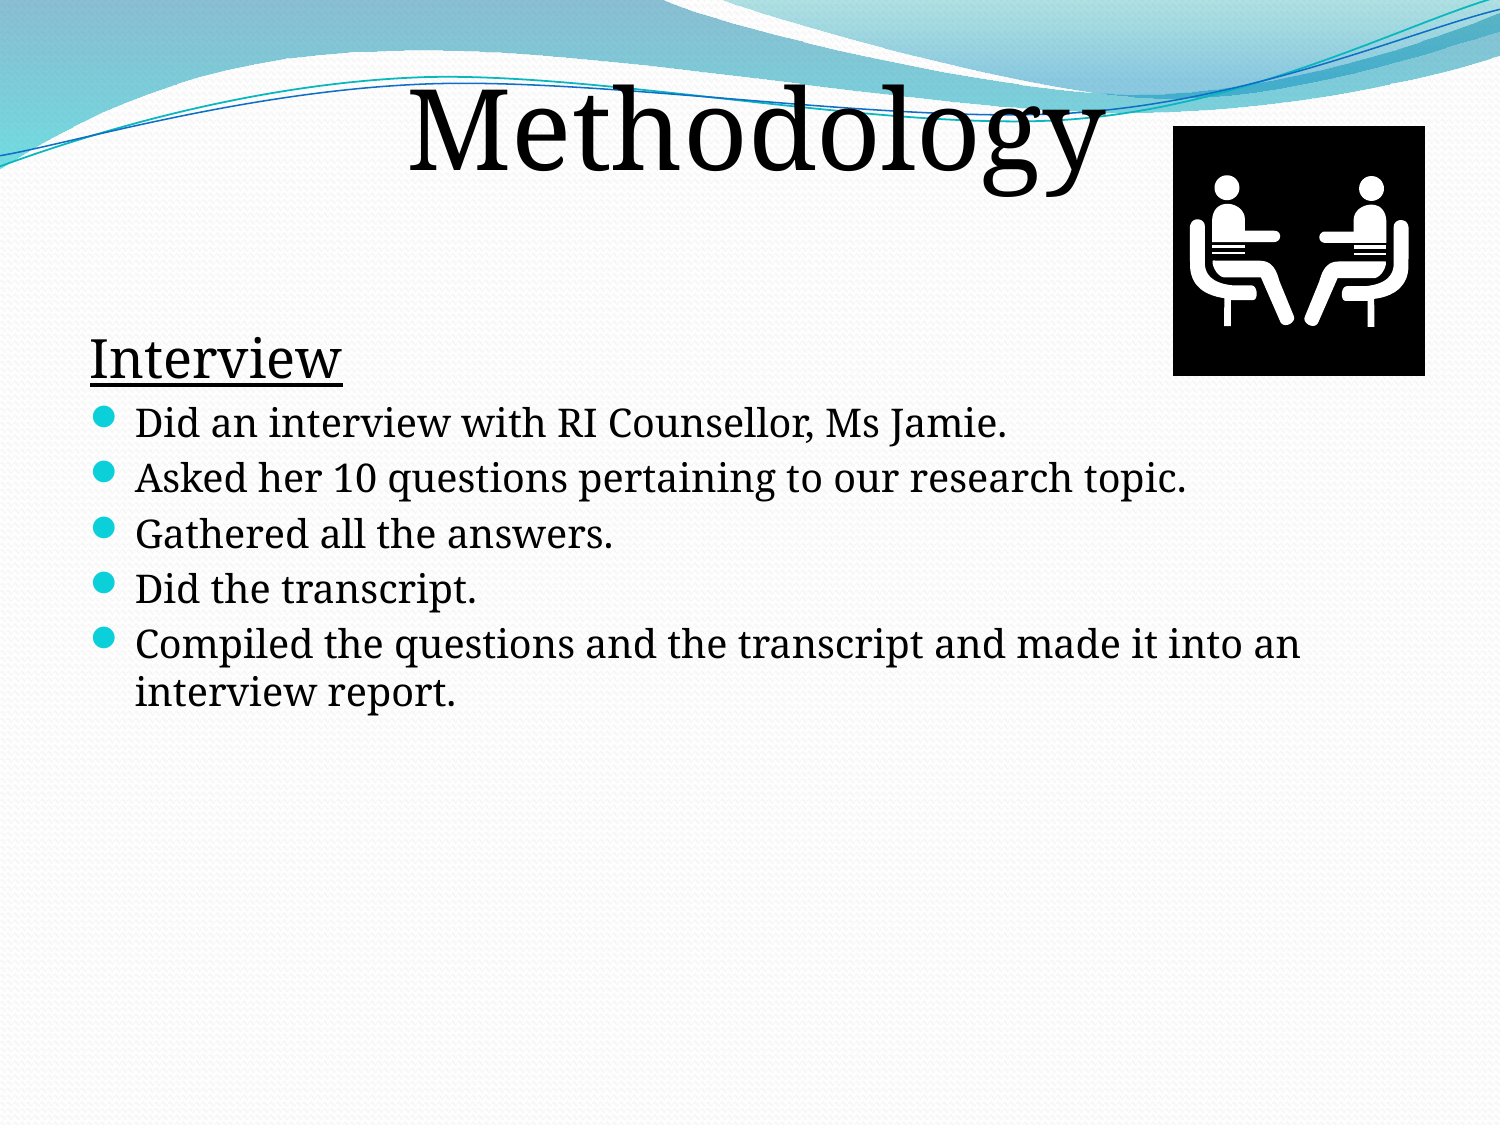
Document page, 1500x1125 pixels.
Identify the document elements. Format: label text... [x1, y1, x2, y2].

picture [1172, 125, 1426, 376]
text_box Methodology [87, 49, 1425, 200]
list Interview Did an interview with RI Counsellor, Ms Jamie. Asked her 10 questions pertaining to our research topic. Gathered all the answers. Did the transcript. Compiled the questions and the transcript and made it into an interview report. [75, 317, 1425, 1038]
